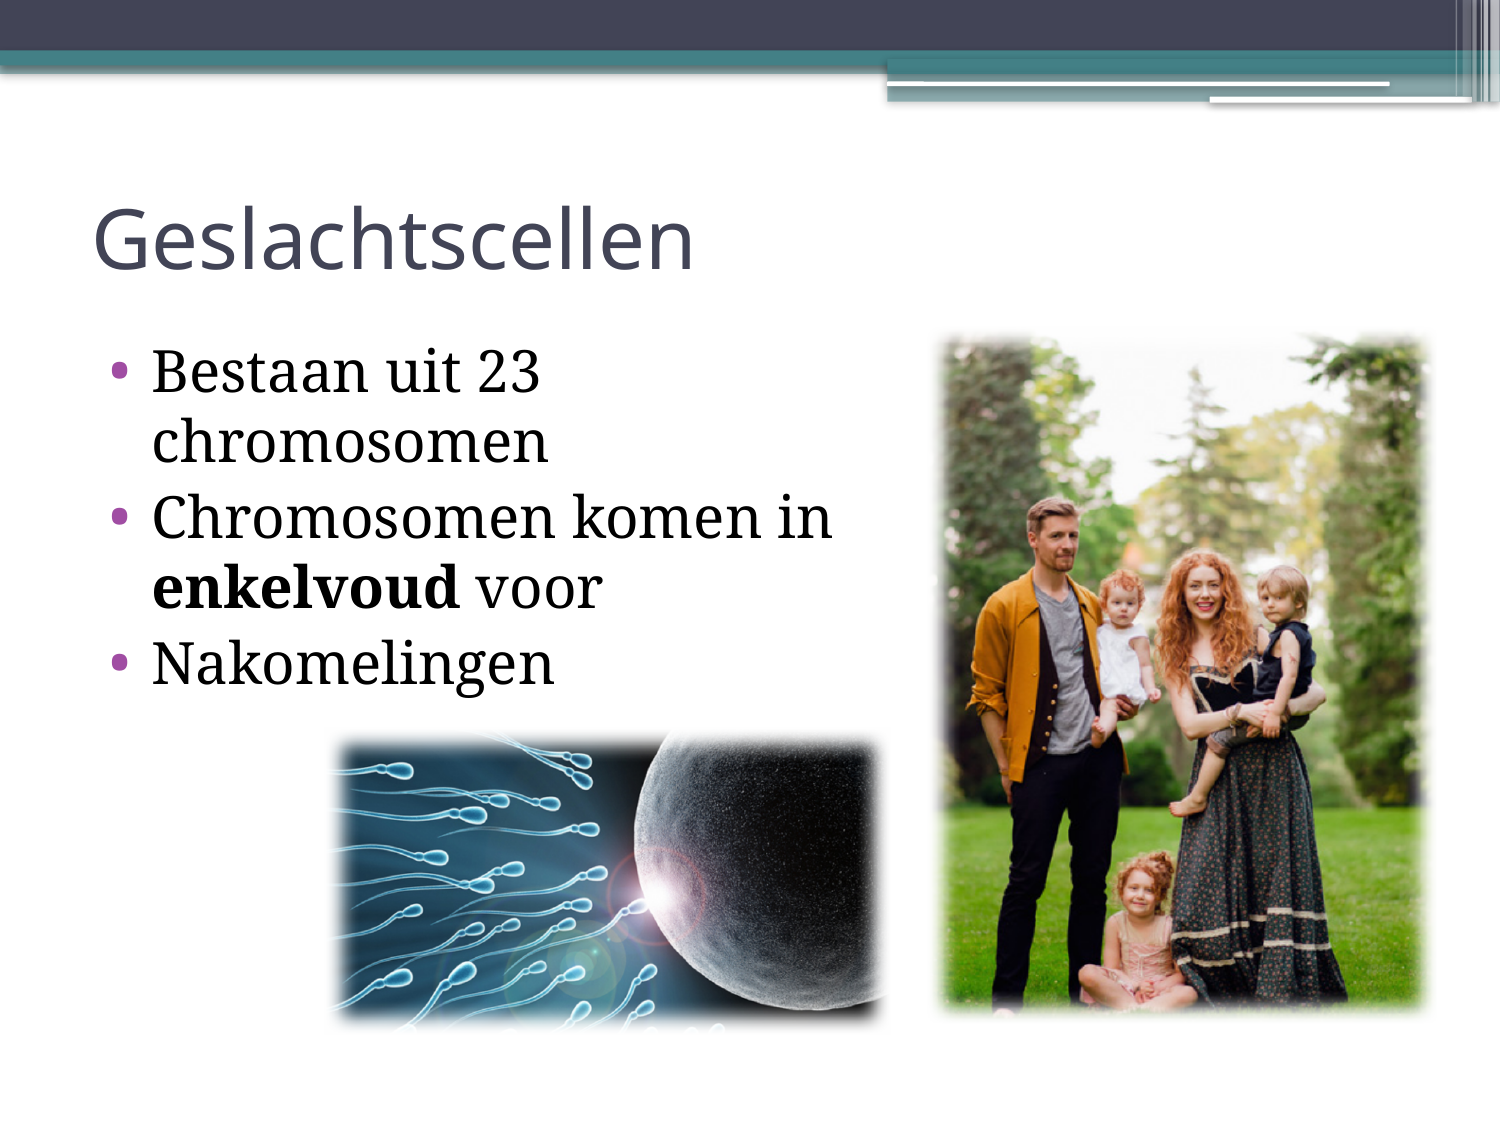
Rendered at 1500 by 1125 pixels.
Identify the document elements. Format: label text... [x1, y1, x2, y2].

list Bestaan uit 23 chromosomen Chromosomen komen in enkelvoud voor Nakomelingen [76, 326, 929, 1036]
title Geslachtscellen [76, 149, 1427, 324]
picture [324, 727, 892, 1036]
picture [926, 326, 1437, 1024]
